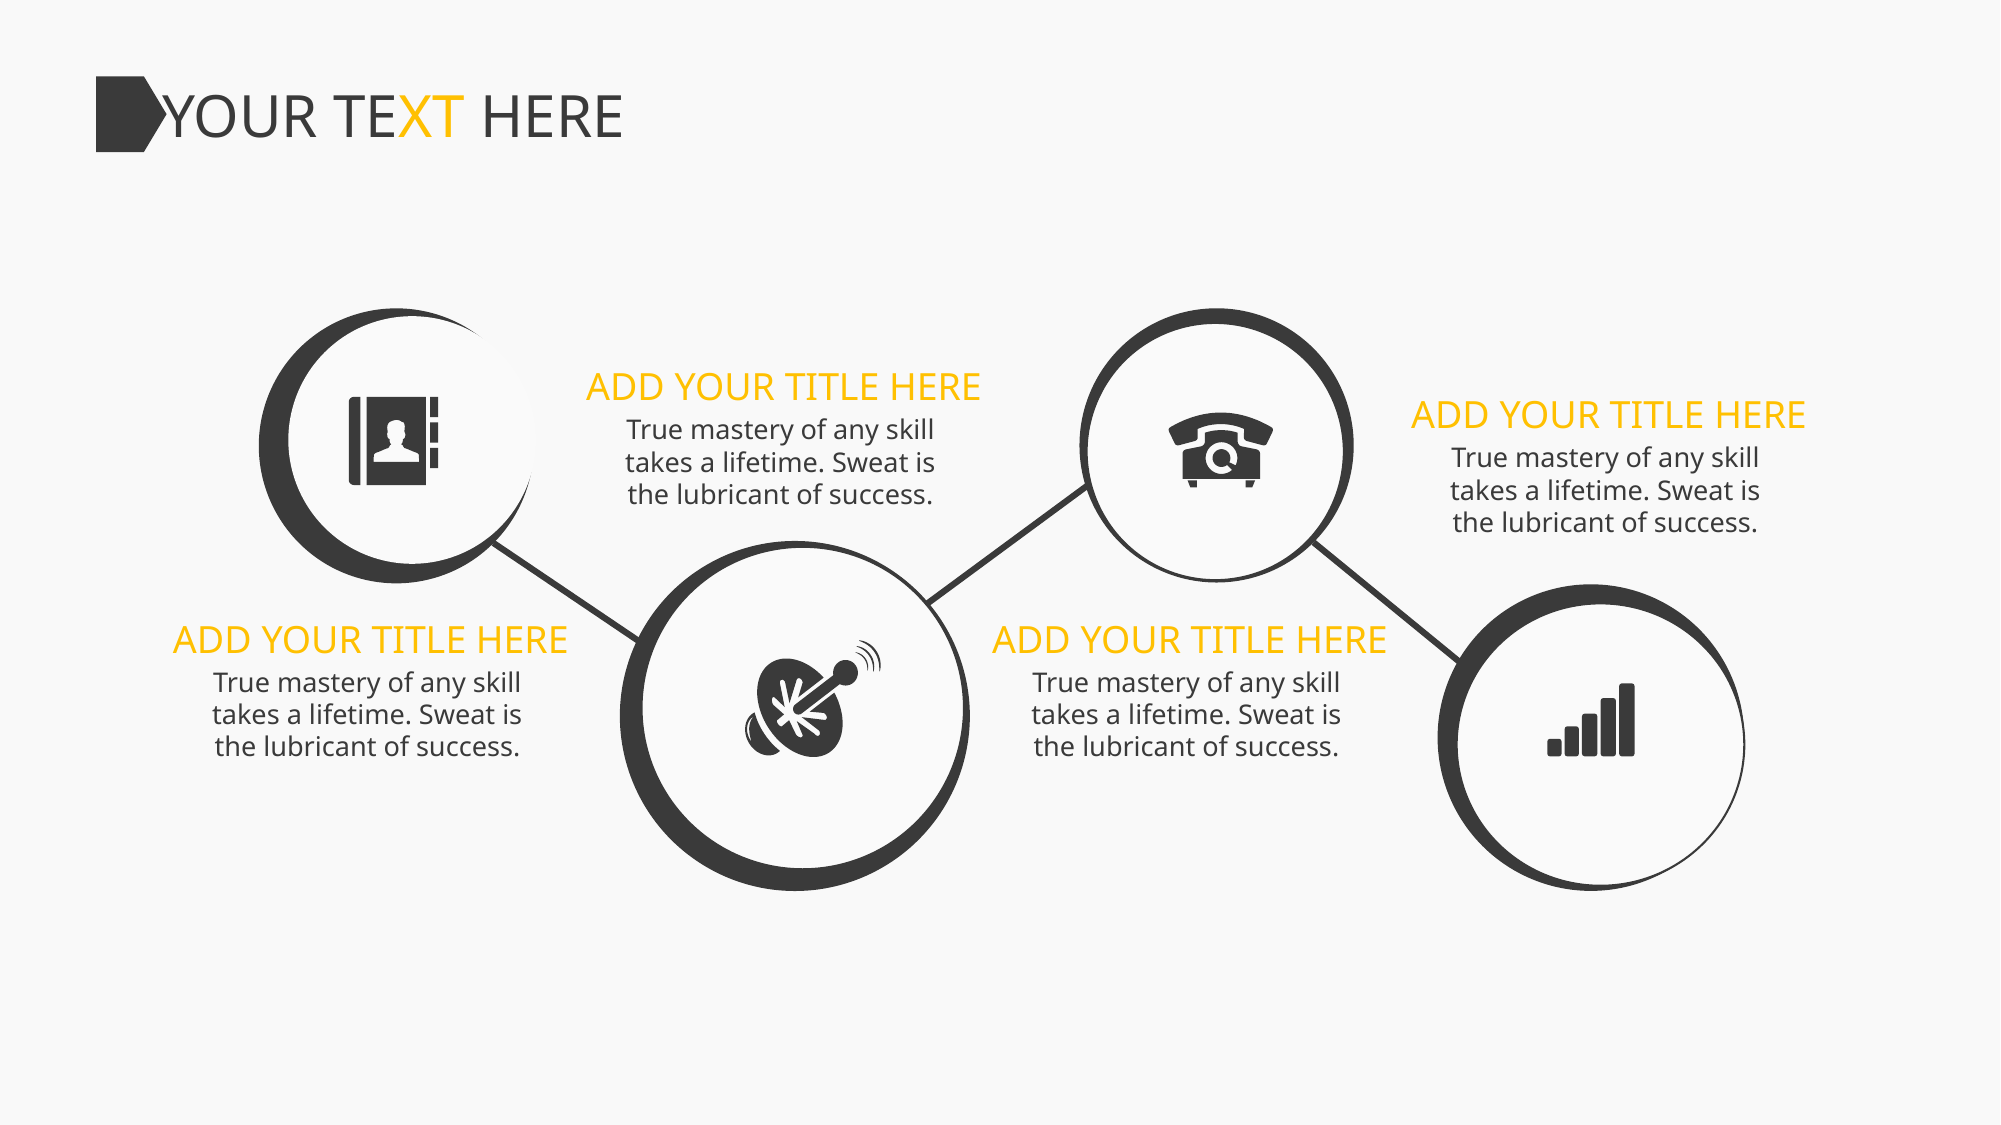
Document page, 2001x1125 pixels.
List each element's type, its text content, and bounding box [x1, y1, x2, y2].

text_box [913, 480, 1094, 614]
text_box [258, 308, 536, 584]
text_box ADD YOUR TITLE HERE [1396, 383, 1822, 444]
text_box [493, 543, 619, 653]
text_box ADD YOUR TITLE HERE [158, 608, 584, 669]
text_box ADD YOUR TITLE HERE [977, 608, 1313, 669]
text_box YOUR TEXT HERE [95, 71, 691, 157]
text_box True mastery of any skill takes a lifetime. Sweat is the lubricant of success. [1416, 433, 1795, 546]
text_box ADD YOUR TITLE HERE [571, 355, 997, 416]
text_box True mastery of any skill takes a lifetime. Sweat is the lubricant of success. [997, 657, 1376, 770]
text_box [619, 540, 970, 891]
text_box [1437, 584, 1745, 891]
text_box True mastery of any skill takes a lifetime. Sweat is the lubricant of success. [178, 657, 557, 770]
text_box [1313, 542, 1465, 667]
text_box True mastery of any skill takes a lifetime. Sweat is the lubricant of success. [591, 405, 970, 518]
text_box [1079, 308, 1354, 583]
